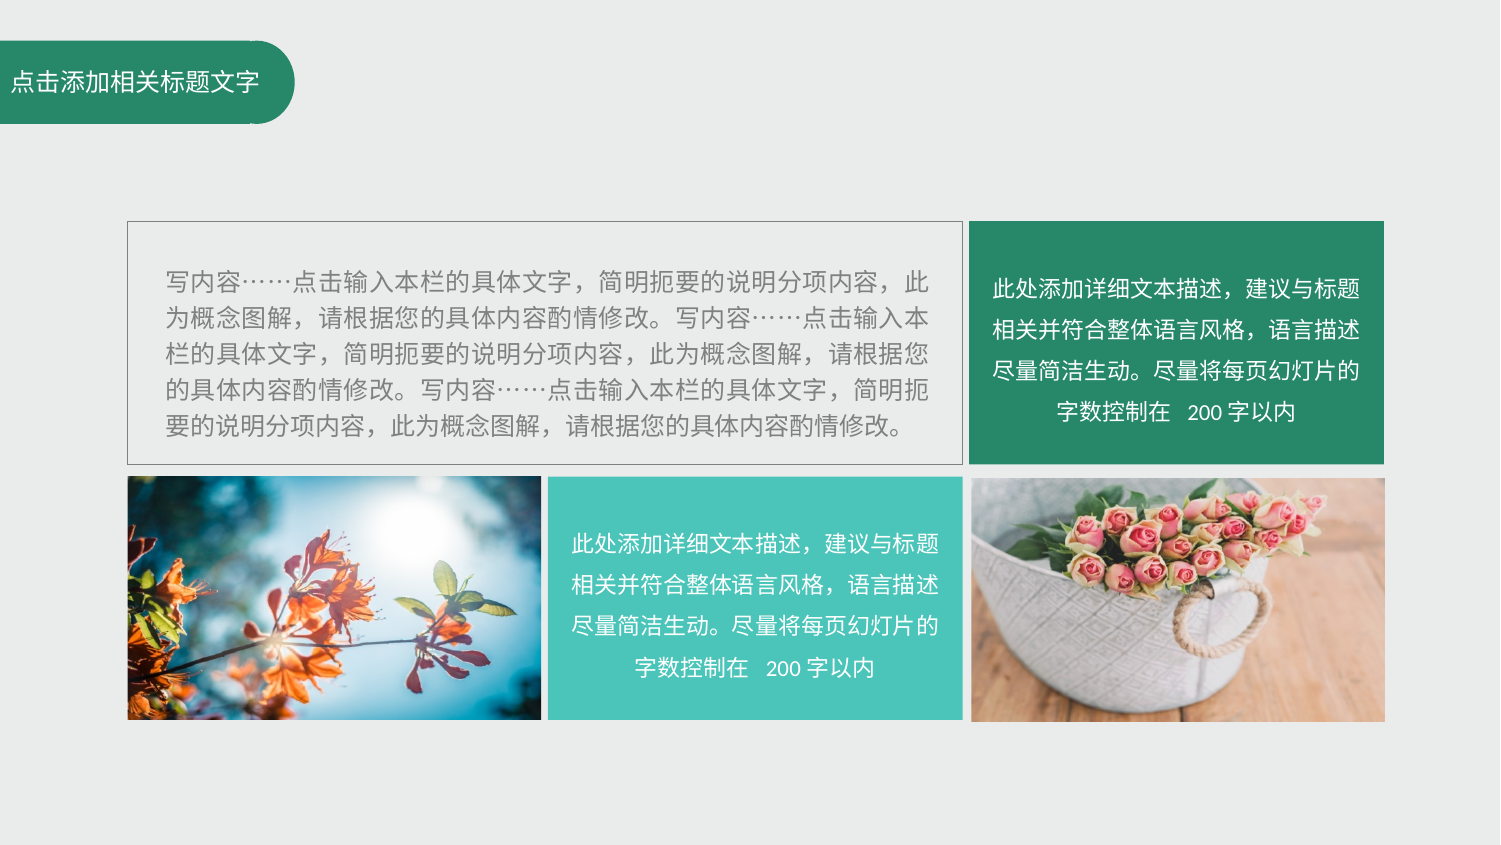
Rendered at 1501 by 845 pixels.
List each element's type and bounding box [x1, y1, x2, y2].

picture [0, 0, 1501, 845]
text_box [127, 221, 1385, 720]
